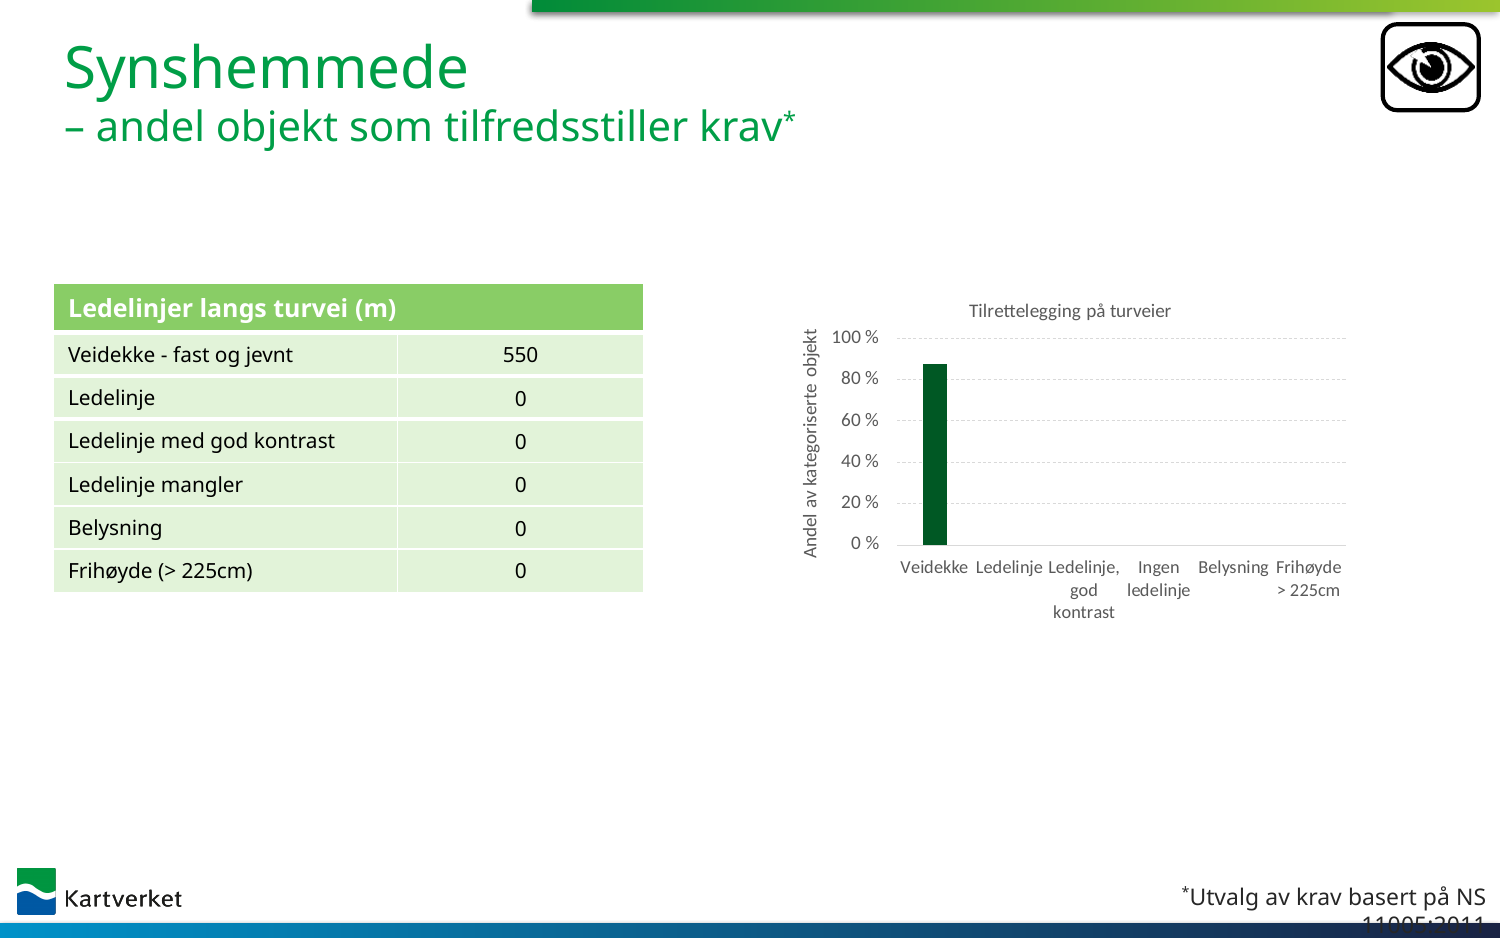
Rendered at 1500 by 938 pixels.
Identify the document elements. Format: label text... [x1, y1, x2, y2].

table_cell Ledelinje mangler [54, 463, 397, 505]
table_cell 550 [398, 335, 643, 374]
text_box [1382, 24, 1480, 111]
table_cell Veidekke - fast og jevnt [54, 335, 397, 374]
text_box Synshemmede – andel objekt som tilfredsstiller krav* [49, 24, 1431, 158]
table_cell Belysning [54, 507, 397, 548]
table_cell 0 [398, 507, 643, 548]
table_cell Ledelinje med god kontrast [54, 421, 397, 462]
table_cell 0 [398, 378, 643, 417]
table_cell 0 [398, 550, 643, 592]
table_header Ledelinjer langs turvei (m) [54, 284, 643, 330]
picture [791, 291, 1349, 630]
text_box *Utvalg av krav basert på NS 11005:2011 [1068, 873, 1500, 938]
table_cell Frihøyde (> 225cm) [54, 550, 397, 592]
table_cell Ledelinje [54, 378, 397, 417]
table_cell 0 [398, 421, 643, 462]
table_cell 0 [398, 463, 643, 505]
